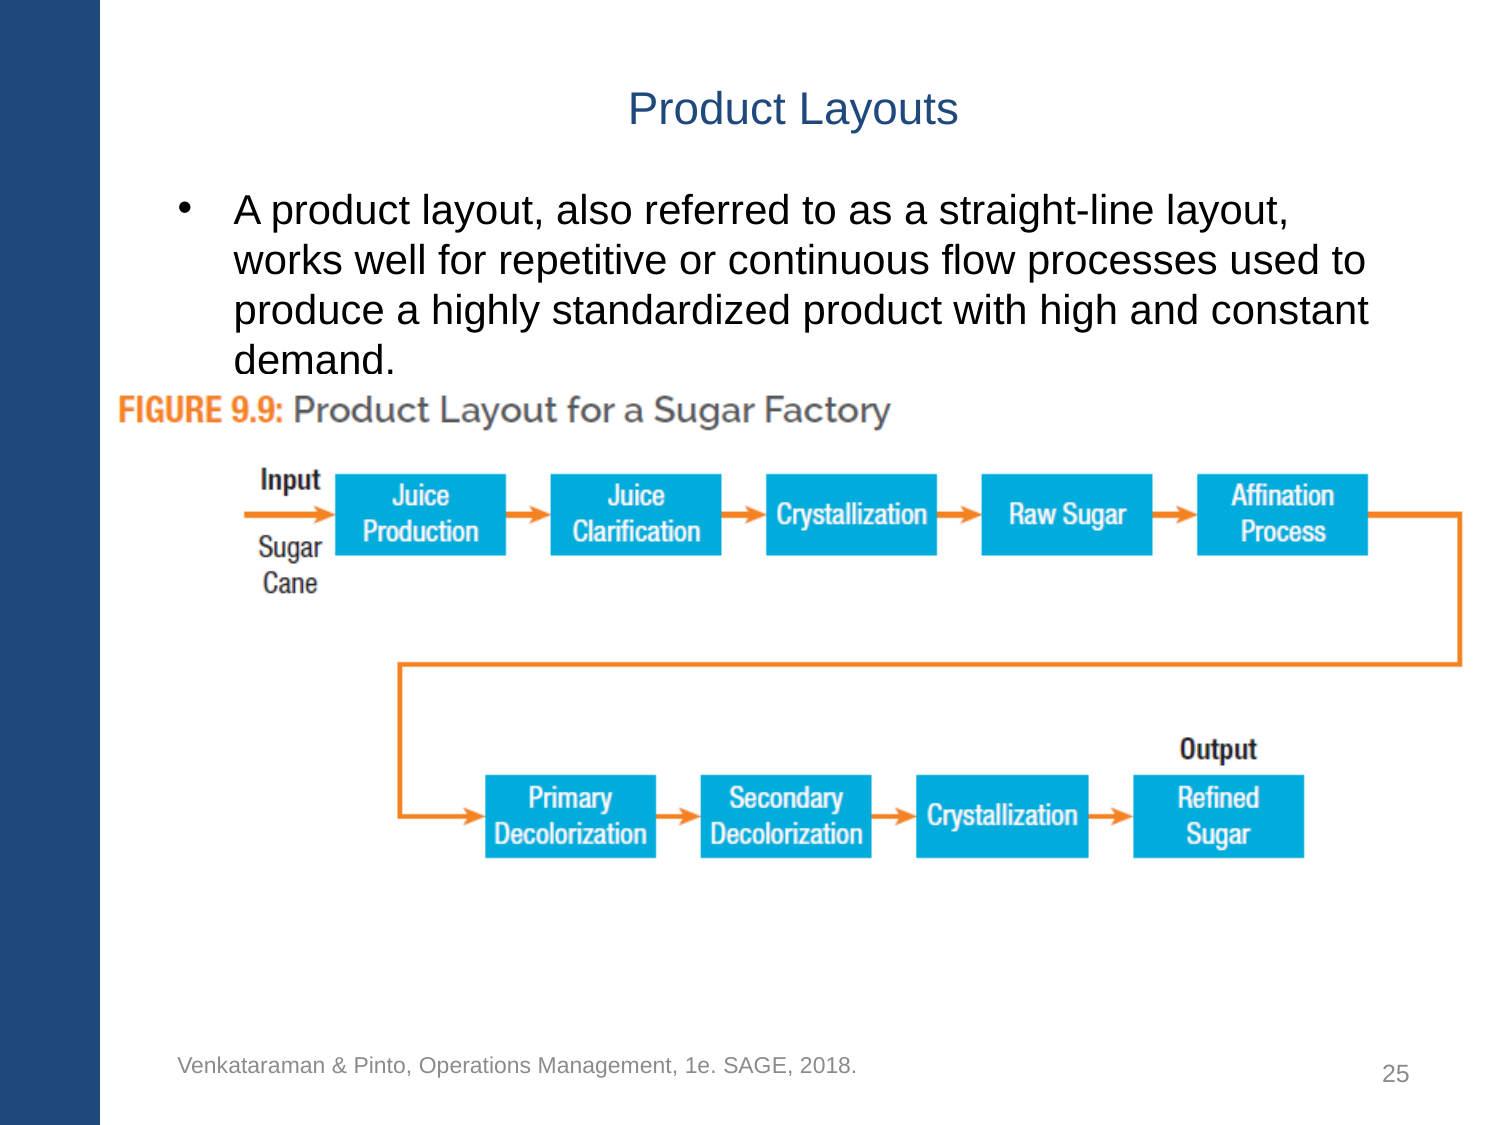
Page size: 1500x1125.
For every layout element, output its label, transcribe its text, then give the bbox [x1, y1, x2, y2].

picture [112, 374, 1488, 910]
footer Venkataraman & Pinto, Operations Management, 1e. SAGE, 2018. [162, 1042, 1313, 1103]
title Product Layouts [162, 24, 1425, 174]
list A product layout, also referred to as a straight-line layout, works well for repetitive or continuous flow processes used to produce a highly standardized product with high and constant demand. [162, 174, 1425, 373]
slide_number 25 [1350, 1042, 1425, 1103]
